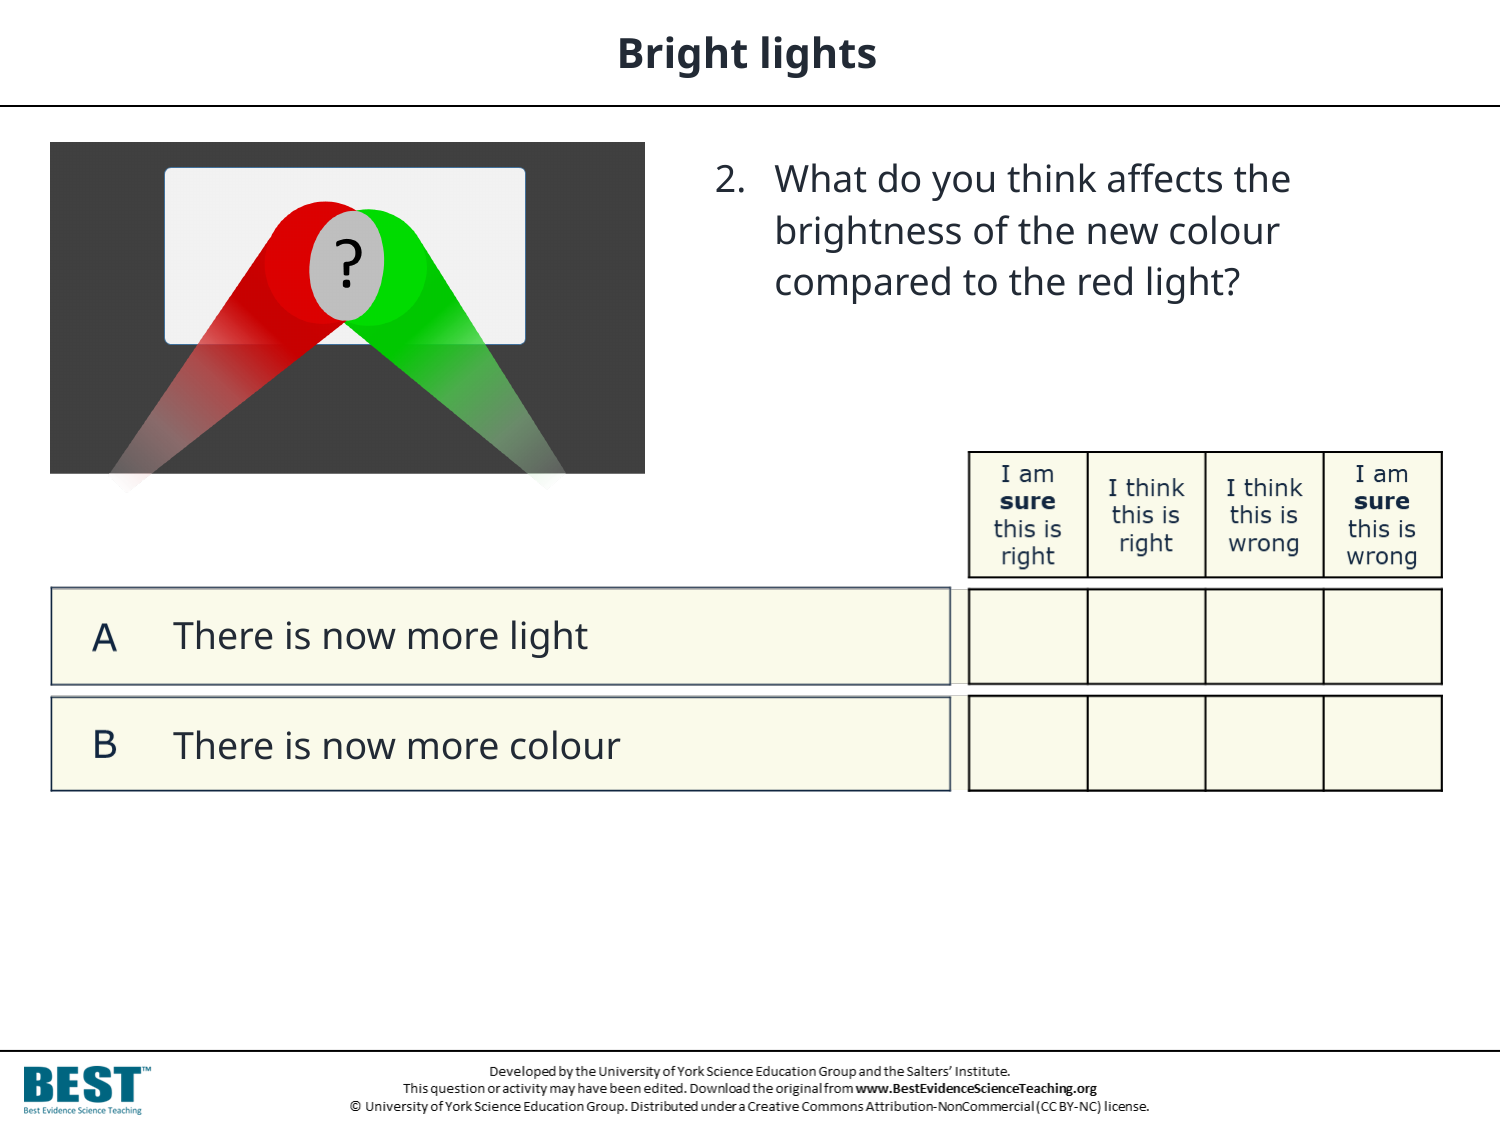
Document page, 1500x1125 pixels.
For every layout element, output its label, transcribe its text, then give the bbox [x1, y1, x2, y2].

picture [0, 105, 1500, 1125]
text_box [50, 450, 1444, 793]
text_box Bright lights [23, 4, 1471, 99]
